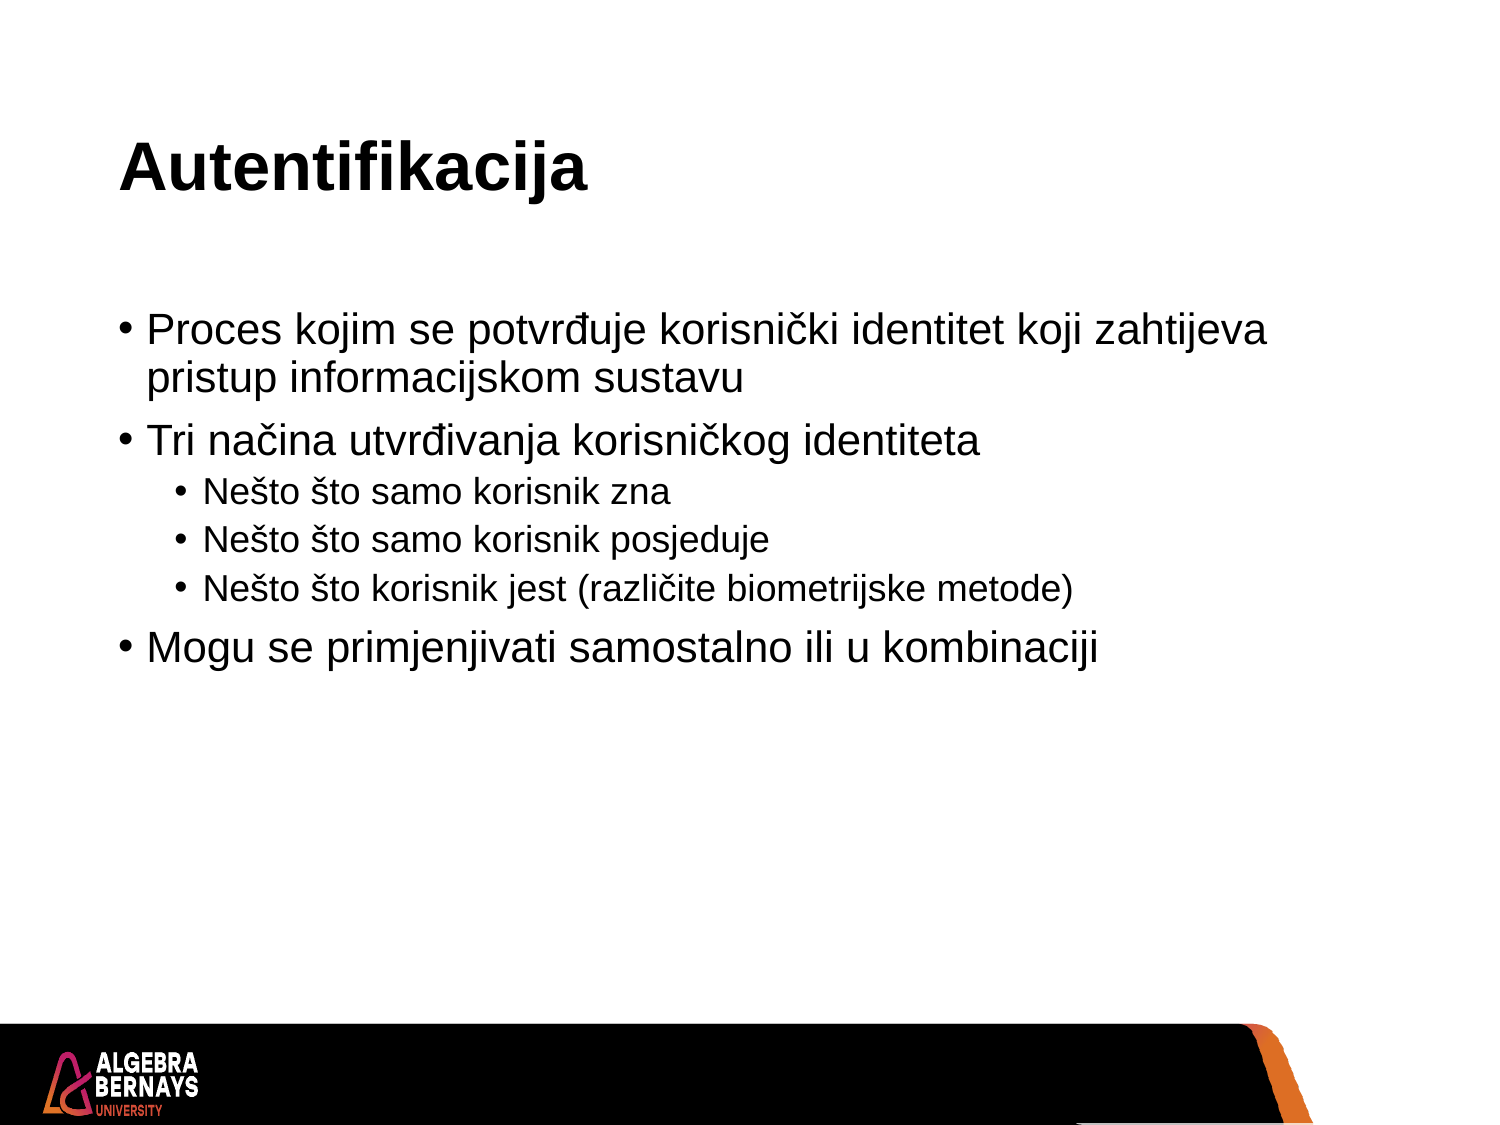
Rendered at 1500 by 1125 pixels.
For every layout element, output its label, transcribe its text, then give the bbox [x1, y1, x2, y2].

list Proces kojim se potvrđuje korisnički identitet koji zahtijeva pristup informacijskom sustavu Tri načina utvrđivanja korisničkog identiteta Nešto što samo korisnik zna Nešto što samo korisnik posjeduje Nešto što korisnik jest (različite biometrijske metode) Mogu se primjenjivati samostalno ili u kombinaciji [103, 299, 1397, 1014]
title Autentifikacija [103, 59, 1397, 278]
picture [0, 1023, 1468, 1125]
